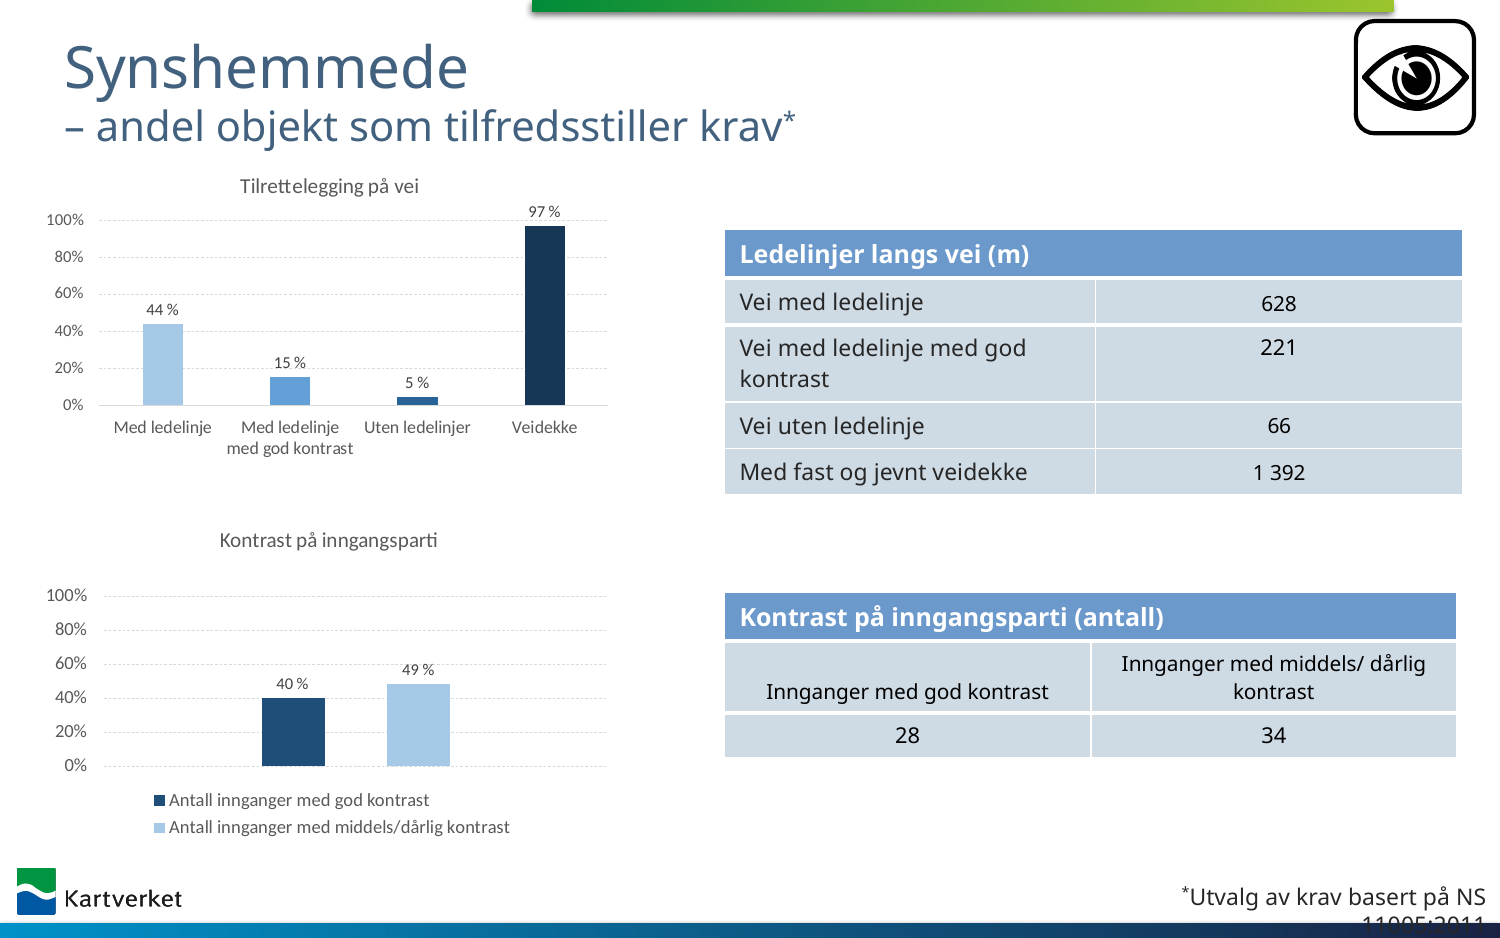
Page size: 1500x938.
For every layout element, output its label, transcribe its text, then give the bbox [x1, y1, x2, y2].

table_cell 1 392 [1096, 449, 1462, 494]
table_header Ledelinjer langs vei (m) [725, 230, 1462, 276]
text_box Synshemmede – andel objekt som tilfredsstiller krav* [49, 24, 1431, 158]
table_cell 221 [1096, 327, 1462, 401]
table_cell Innganger med god kontrast [725, 643, 1090, 711]
table_cell Vei med ledelinje [725, 280, 1095, 323]
table_cell 28 [725, 715, 1090, 757]
table_cell 628 [1096, 280, 1462, 323]
table_cell 34 [1092, 715, 1456, 757]
picture [41, 520, 617, 846]
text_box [1355, 20, 1475, 134]
table_cell Vei uten ledelinje [725, 403, 1095, 448]
text_box *Utvalg av krav basert på NS 11005:2011 [1068, 873, 1500, 938]
picture [41, 166, 618, 492]
table_cell Med fast og jevnt veidekke [725, 449, 1095, 494]
table_cell Innganger med middels/ dårlig kontrast [1092, 643, 1456, 711]
table_header Kontrast på inngangsparti (antall) [725, 593, 1456, 639]
table_cell Vei med ledelinje med god kontrast [725, 327, 1095, 401]
table_cell 66 [1096, 403, 1462, 448]
